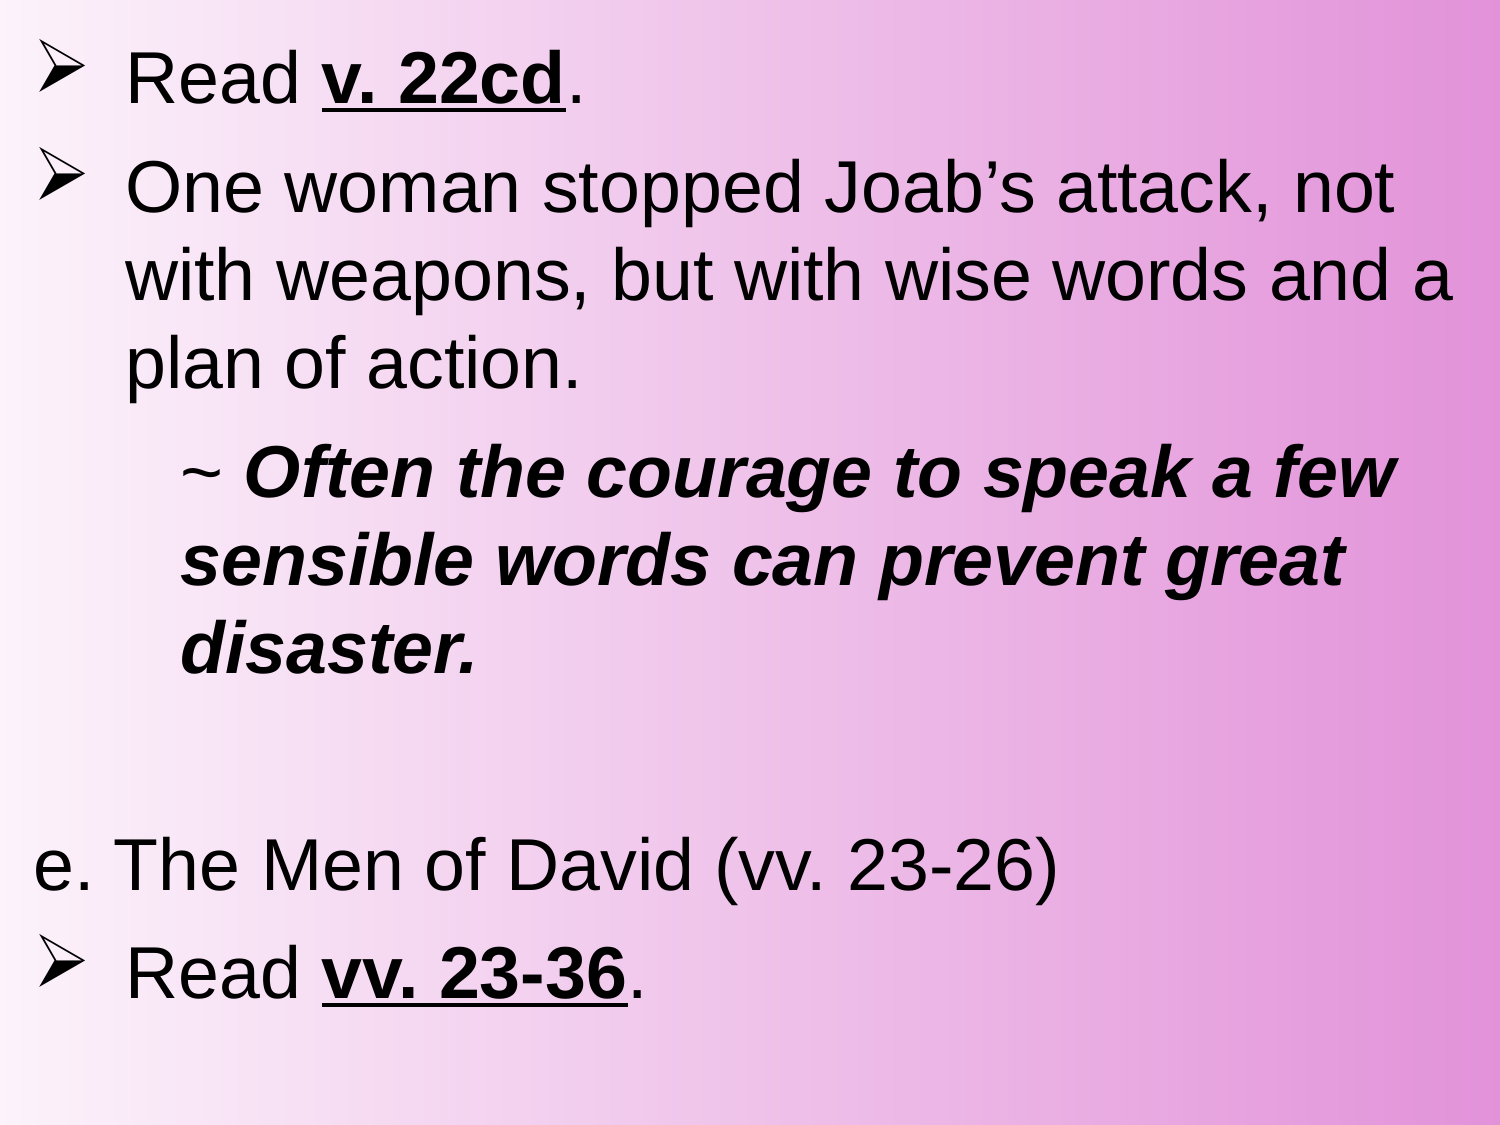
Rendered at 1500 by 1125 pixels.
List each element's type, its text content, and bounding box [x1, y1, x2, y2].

subtitle Read v. 22cd. One woman stopped Joab’s attack, not with weapons, but with wise words and a plan of action. ~ Often the courage to speak a few sensible words can prevent great disaster. e. The Men of David (vv. 23-26) Read vv. 23-36. [18, 23, 1482, 1106]
